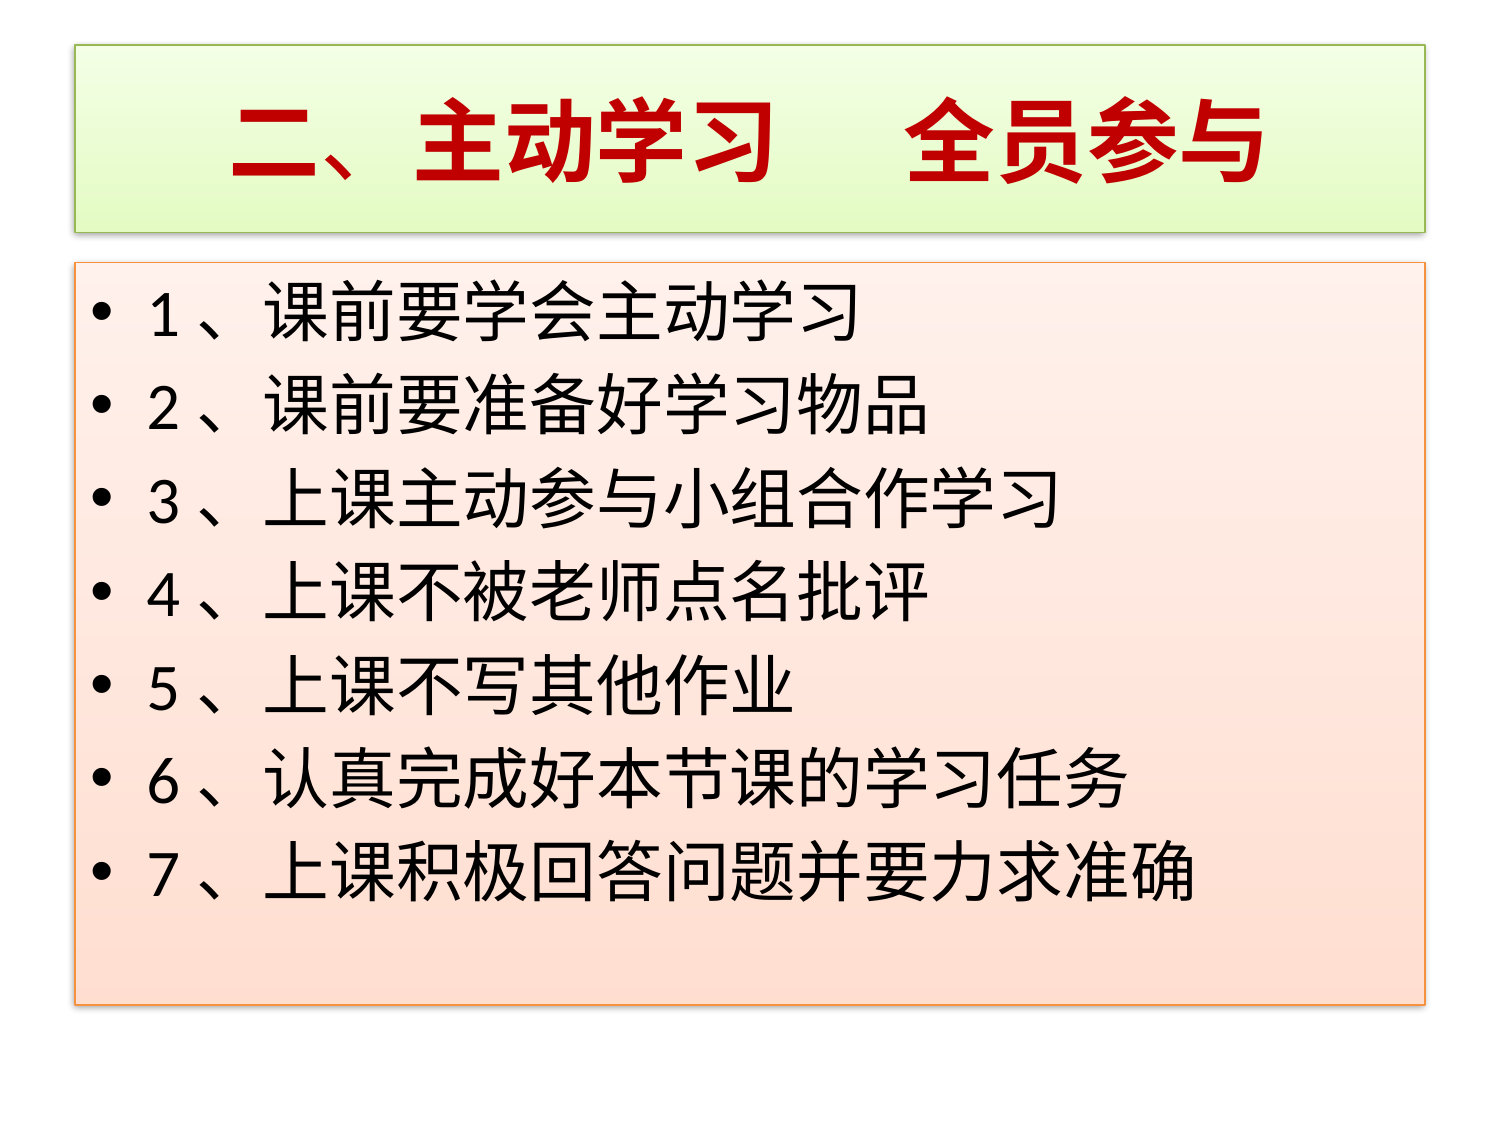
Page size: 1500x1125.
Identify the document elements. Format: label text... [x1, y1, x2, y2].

title 二、主动学习 全员参与 [74, 44, 1426, 233]
list 1、课前要学会主动学习 2、课前要准备好学习物品 3、上课主动参与小组合作学习 4、上课不被老师点名批评 5、上课不写其他作业 6、认真完成好本节课的学习任务 7、上课积极回答问题并要力求准确 [74, 262, 1426, 1006]
